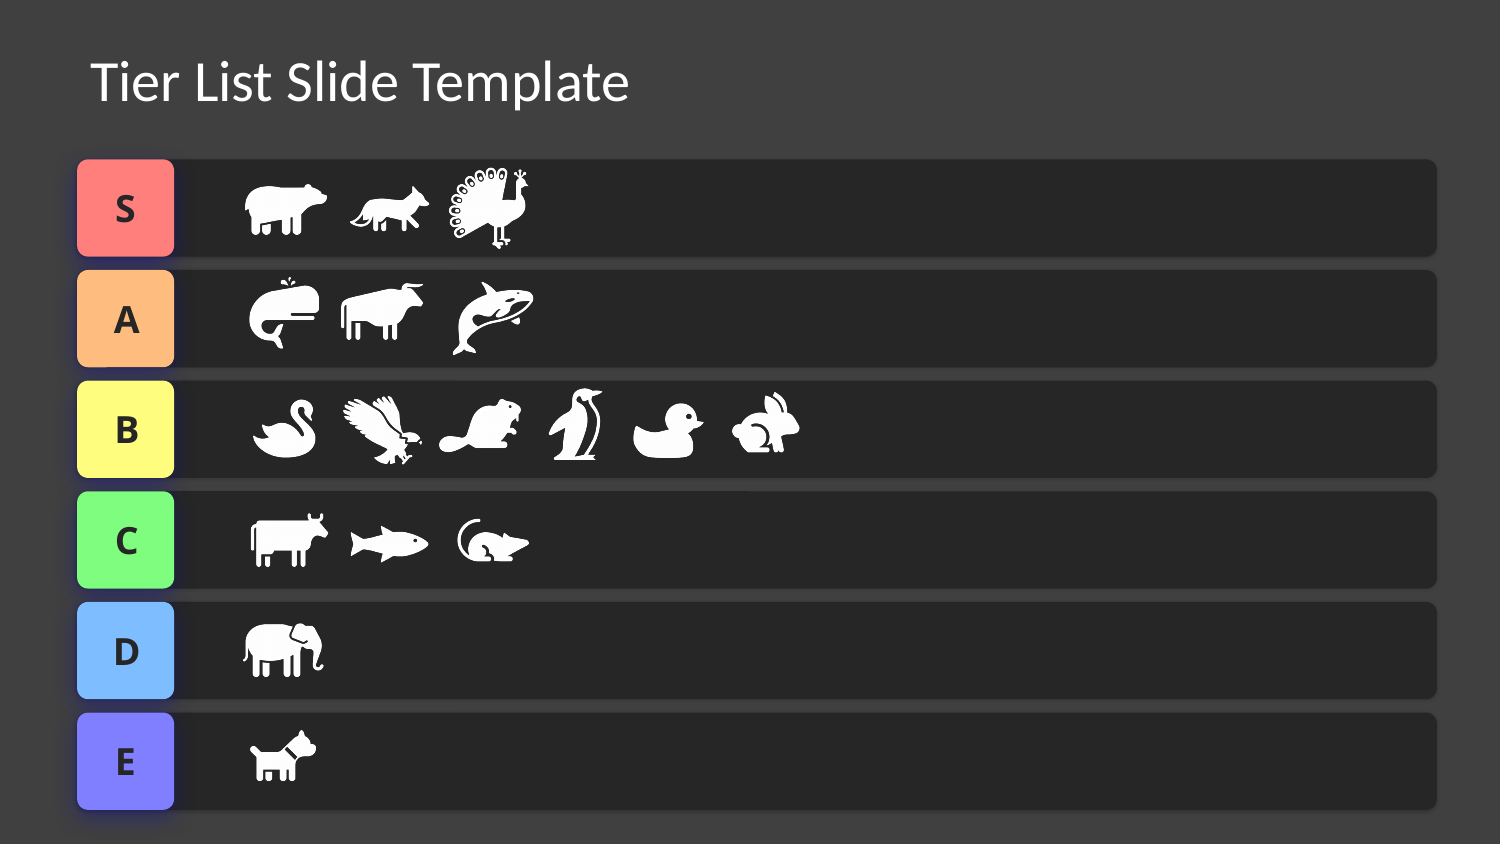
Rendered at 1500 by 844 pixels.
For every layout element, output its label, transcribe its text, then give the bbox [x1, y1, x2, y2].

picture [240, 713, 326, 799]
text_box [185, 710, 1440, 812]
text_box [75, 378, 177, 481]
picture [346, 501, 432, 587]
picture [243, 165, 329, 251]
text_box [185, 489, 1440, 591]
picture [450, 276, 536, 362]
text_box [185, 599, 1440, 702]
text_box S [100, 177, 151, 238]
text_box [185, 378, 1440, 481]
picture [241, 269, 328, 355]
text_box E [100, 730, 151, 791]
picture [625, 387, 711, 474]
text_box D [98, 620, 156, 681]
text_box [177, 157, 1440, 259]
picture [437, 381, 523, 467]
text_box [75, 710, 177, 812]
text_box [75, 267, 177, 370]
picture [535, 381, 621, 467]
text_box [75, 489, 177, 591]
text_box [75, 599, 177, 702]
text_box [185, 267, 1440, 370]
text_box C [100, 509, 154, 570]
picture [450, 497, 536, 583]
picture [723, 379, 809, 465]
picture [346, 165, 432, 251]
picture [339, 387, 425, 474]
picture [445, 165, 532, 251]
title Tier List Slide Template [75, 33, 1425, 122]
picture [339, 270, 425, 356]
text_box A [99, 288, 155, 349]
picture [241, 386, 328, 472]
text_box B [99, 399, 155, 459]
text_box [75, 157, 177, 259]
picture [246, 497, 333, 583]
picture [240, 608, 326, 694]
